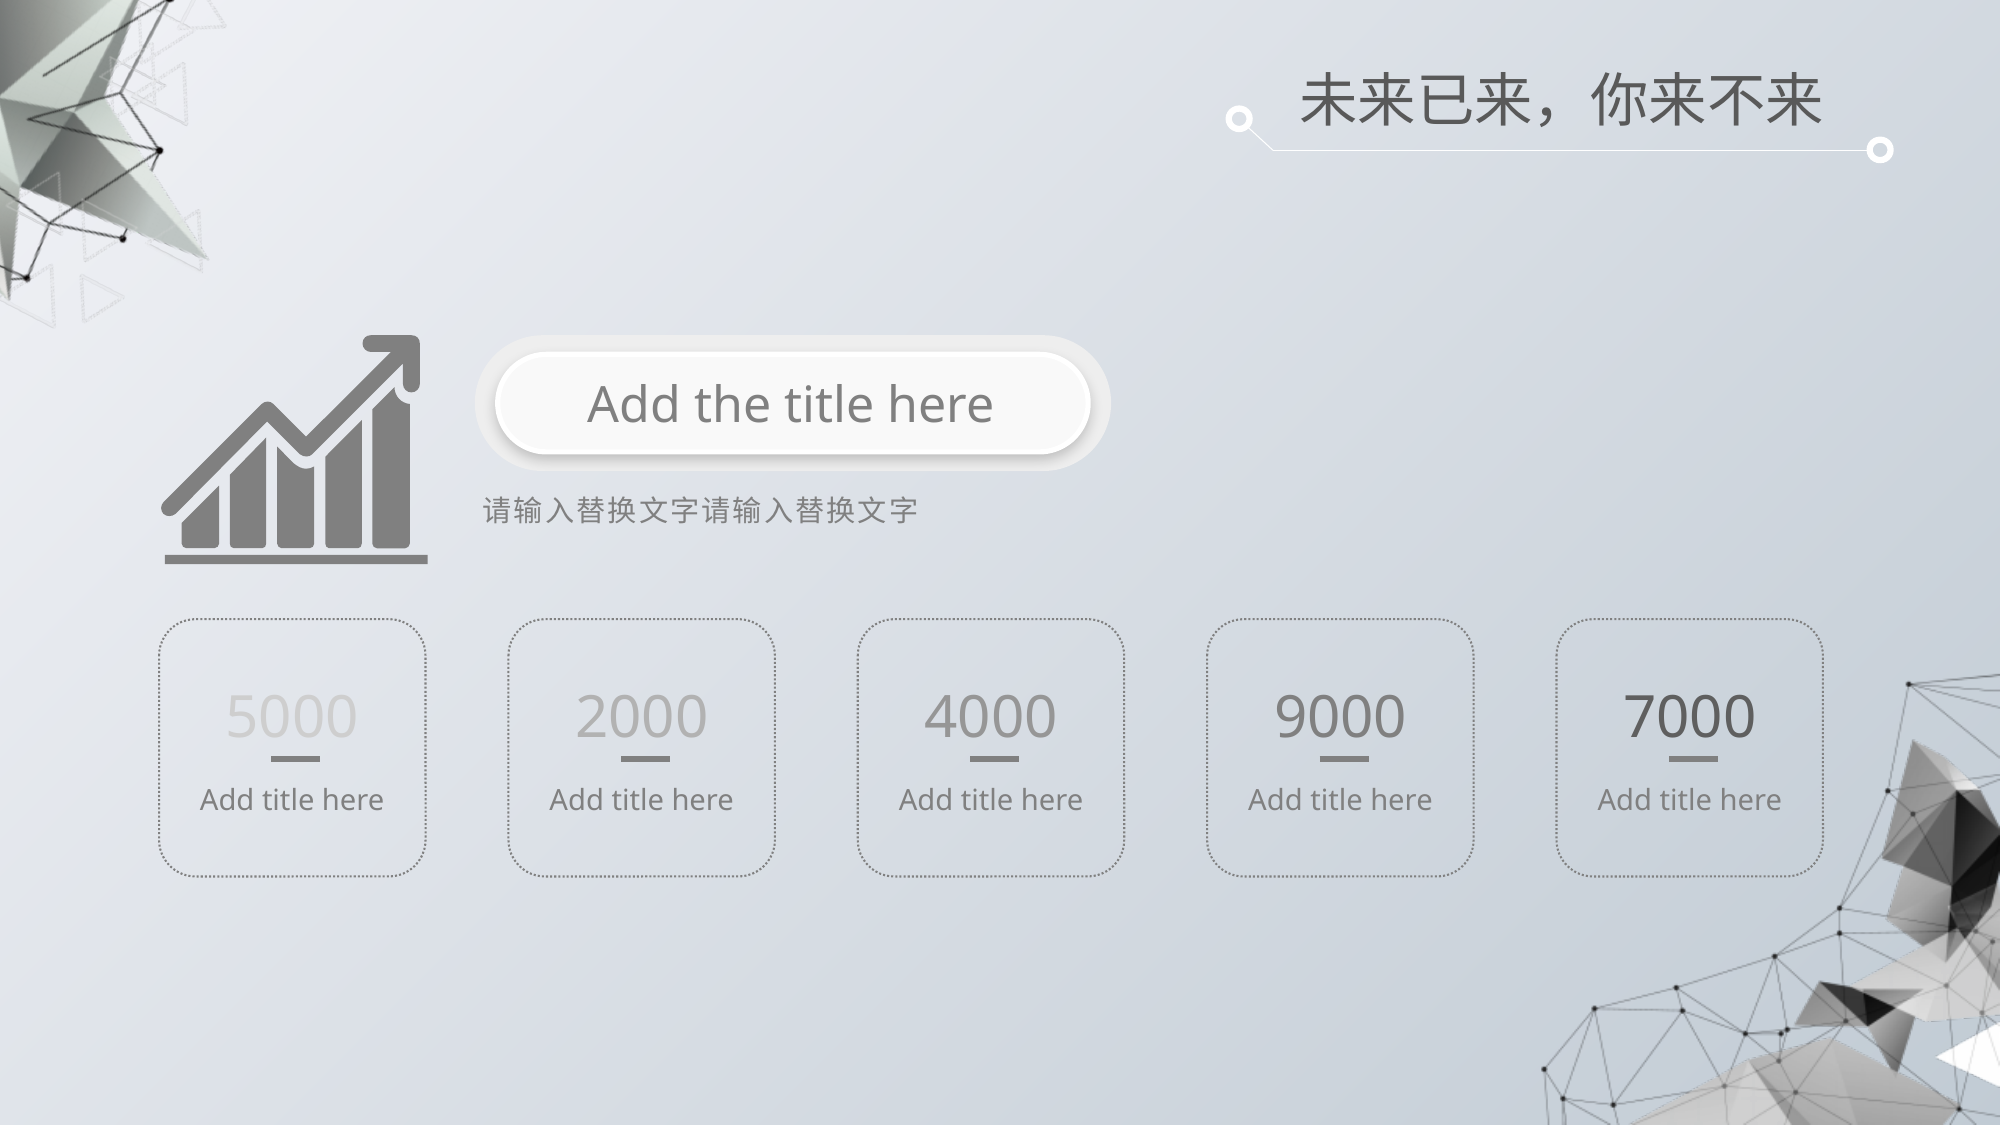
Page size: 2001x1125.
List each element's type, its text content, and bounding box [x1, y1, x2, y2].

text_box 未来已来，你来不来 [1284, 55, 1865, 108]
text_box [474, 335, 1112, 471]
text_box 2000 [552, 672, 732, 757]
text_box [158, 618, 427, 878]
picture [0, 0, 382, 393]
text_box [1206, 618, 1475, 878]
text_box 9000 [1251, 672, 1426, 757]
text_box 请输入替换文字请输入替换文字 [467, 478, 1841, 535]
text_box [160, 335, 428, 565]
picture [1426, 665, 2000, 1125]
text_box [1555, 618, 1824, 665]
text_box [507, 618, 776, 878]
text_box [856, 618, 1126, 878]
text_box Add title here [518, 773, 766, 824]
text_box Add title here [1216, 773, 1426, 824]
text_box Add title here [867, 773, 1115, 824]
text_box Add title here [168, 773, 416, 824]
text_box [1228, 108, 1891, 161]
text_box 5000 [202, 672, 382, 757]
text_box 4000 [902, 672, 1081, 757]
